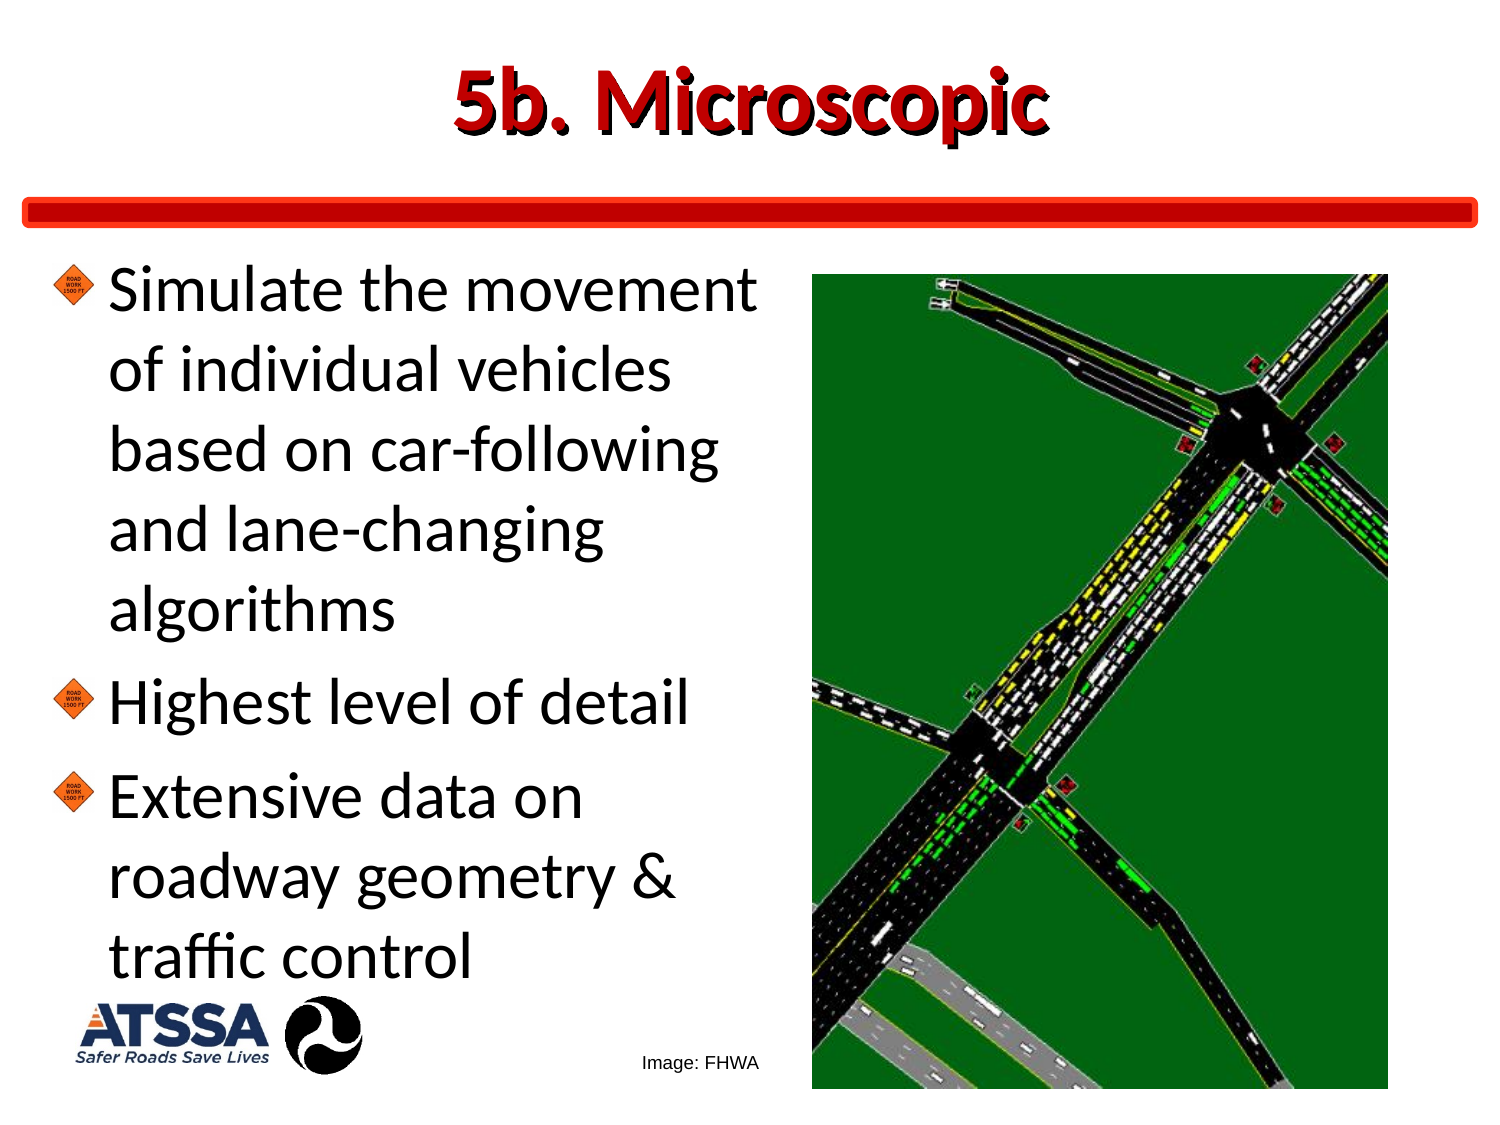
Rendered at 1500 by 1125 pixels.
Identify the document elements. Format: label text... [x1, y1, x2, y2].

list Simulate the movement of individual vehicles based on car-following and lane-changing algorithms Highest level of detail Extensive data on roadway geometry & traffic control [37, 237, 801, 1013]
title 5b. Microscopic [0, 0, 1500, 188]
picture [52, 263, 95, 306]
picture [52, 677, 95, 720]
text_box Image: FHWA [627, 1043, 807, 1081]
picture [52, 770, 95, 813]
picture [812, 274, 1388, 1090]
picture [276, 1013, 370, 1077]
picture [75, 1013, 269, 1063]
